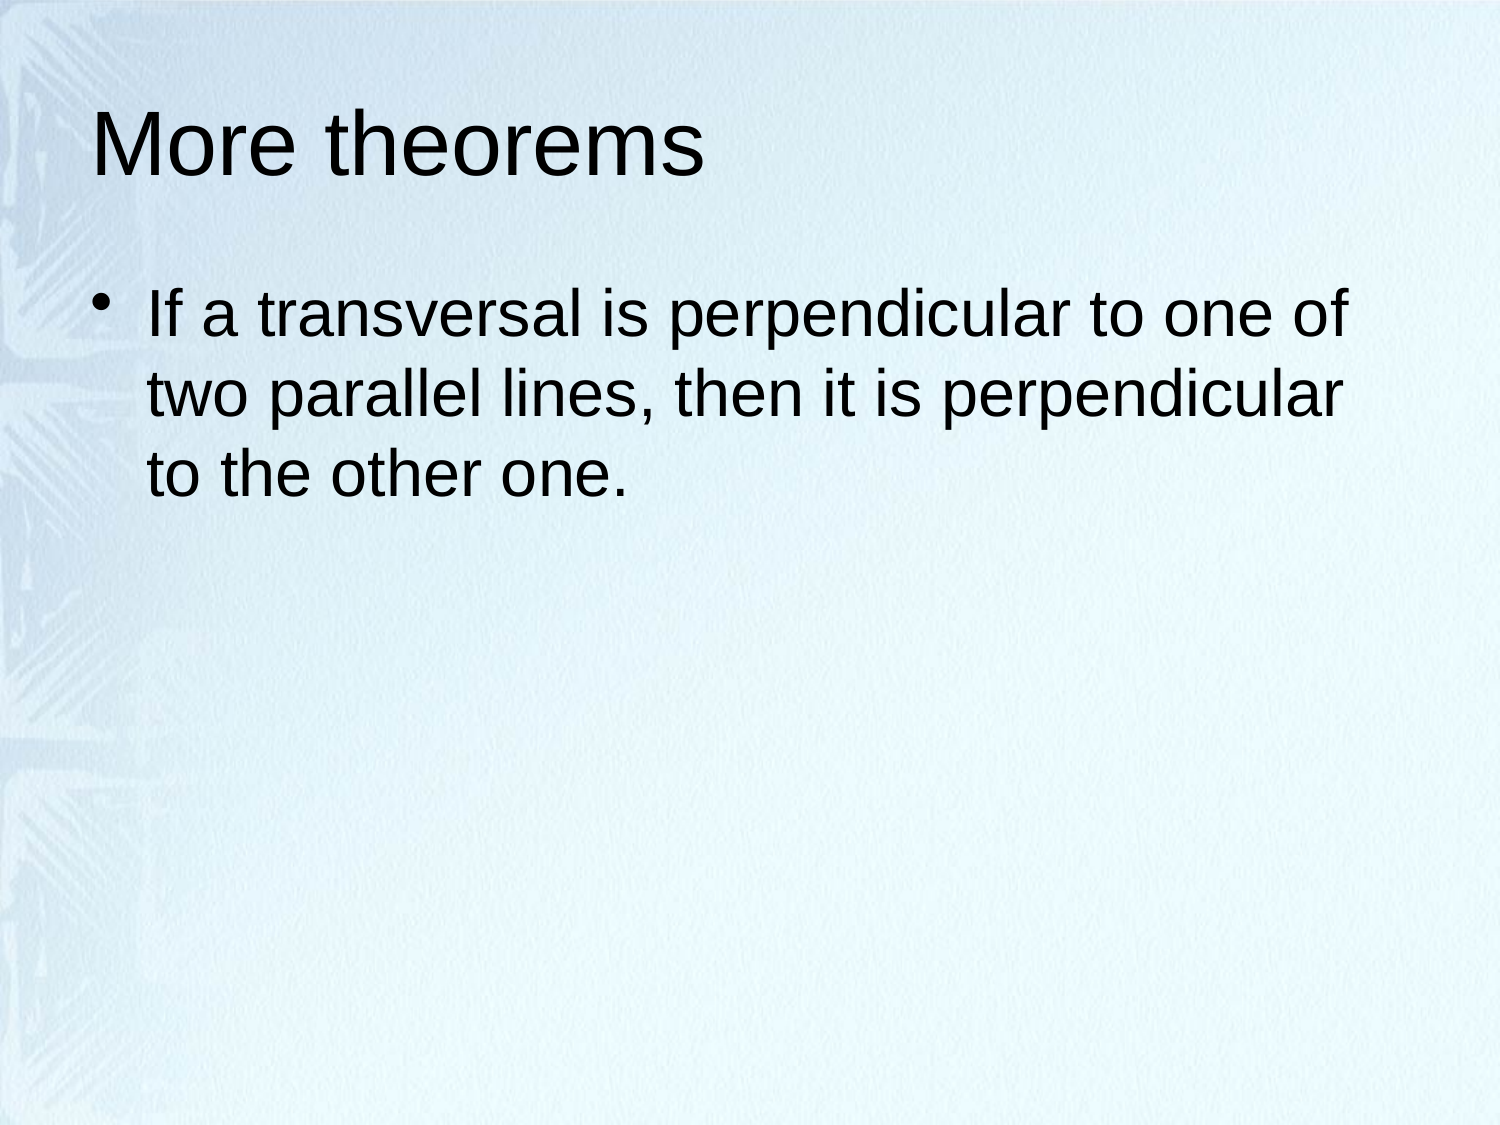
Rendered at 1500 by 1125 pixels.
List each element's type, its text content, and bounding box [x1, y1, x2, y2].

list If a transversal is perpendicular to one of two parallel lines, then it is perpendicular to the other one. [74, 262, 1426, 1006]
title More theorems [74, 44, 1426, 233]
picture [0, 0, 1500, 1125]
